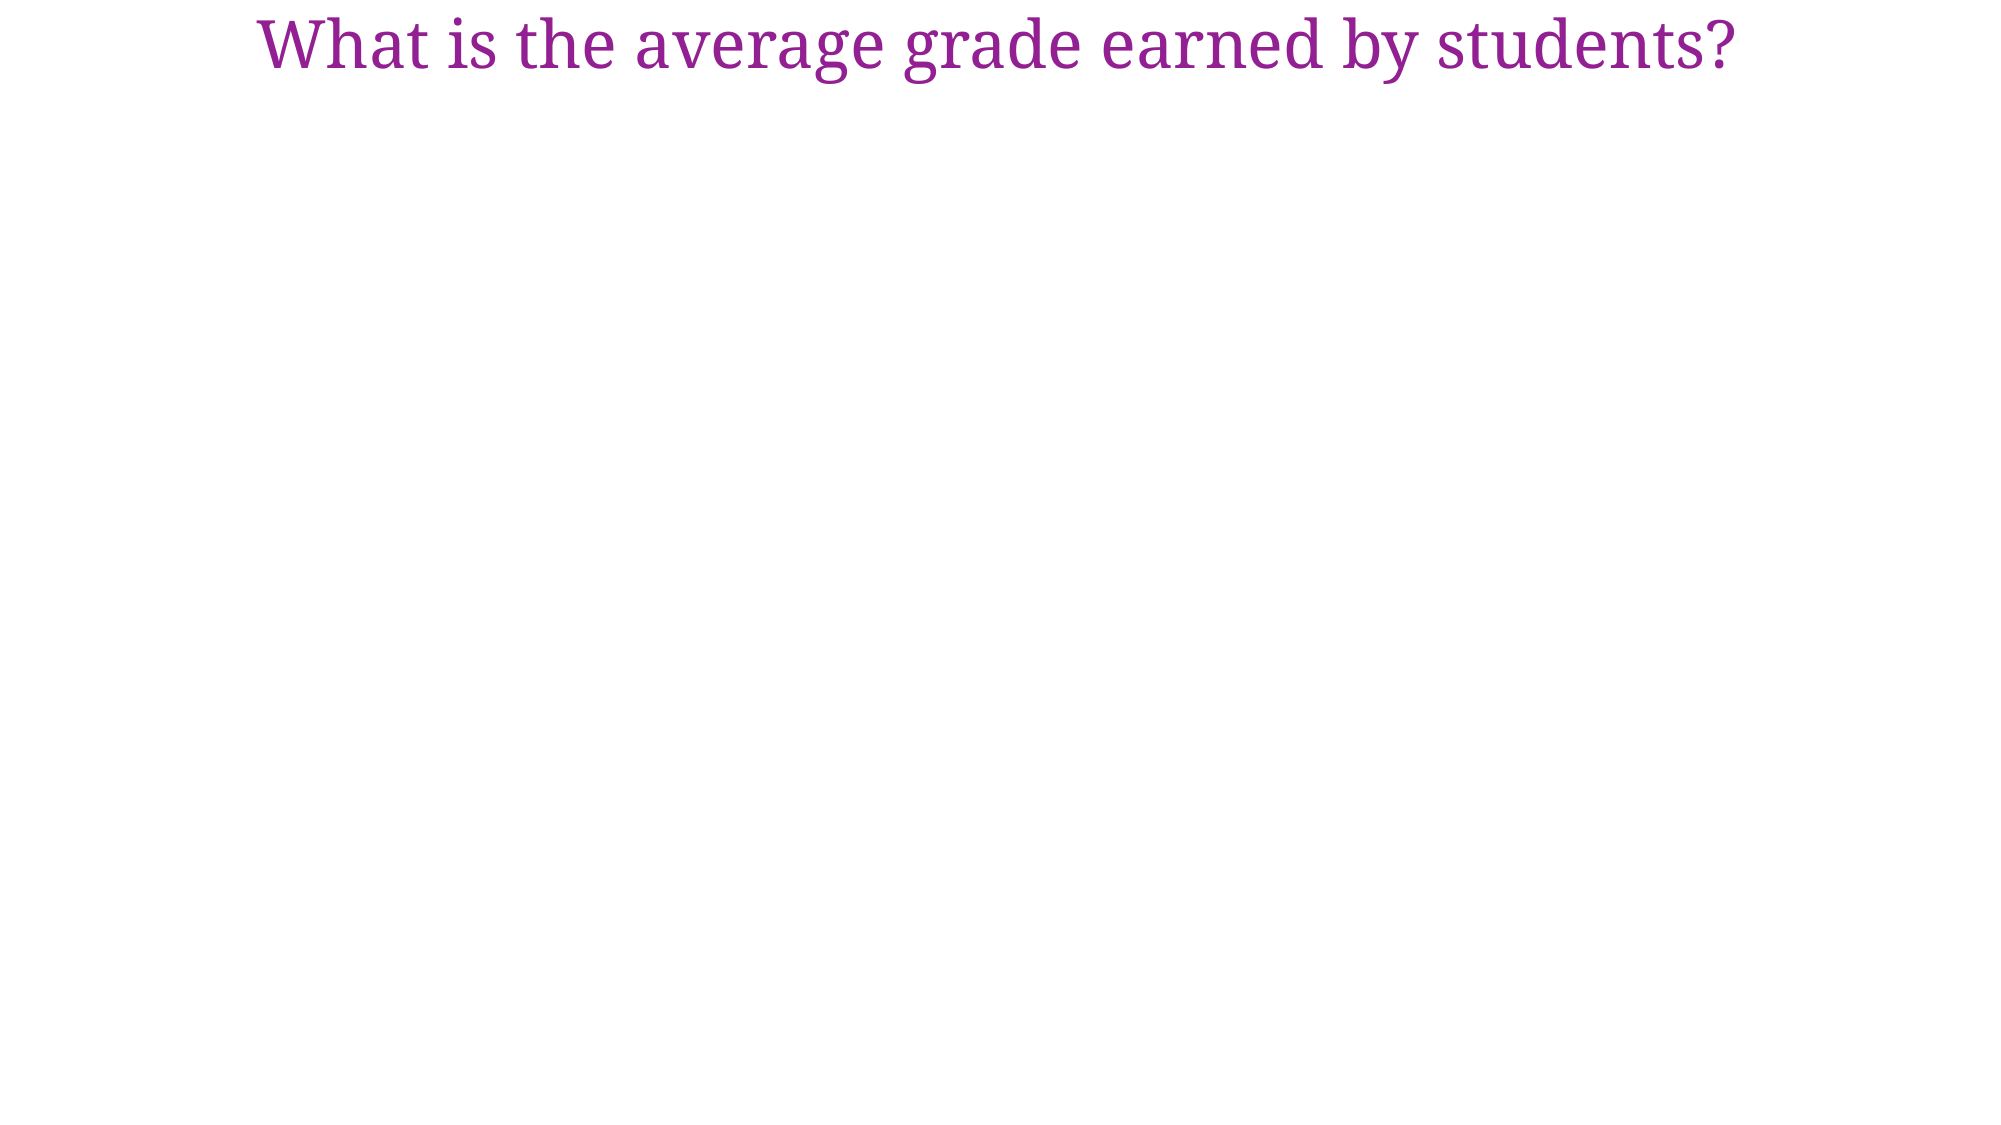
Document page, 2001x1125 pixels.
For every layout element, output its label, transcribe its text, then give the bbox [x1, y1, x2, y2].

title What is the average grade earned by students? [22, 10, 1973, 84]
